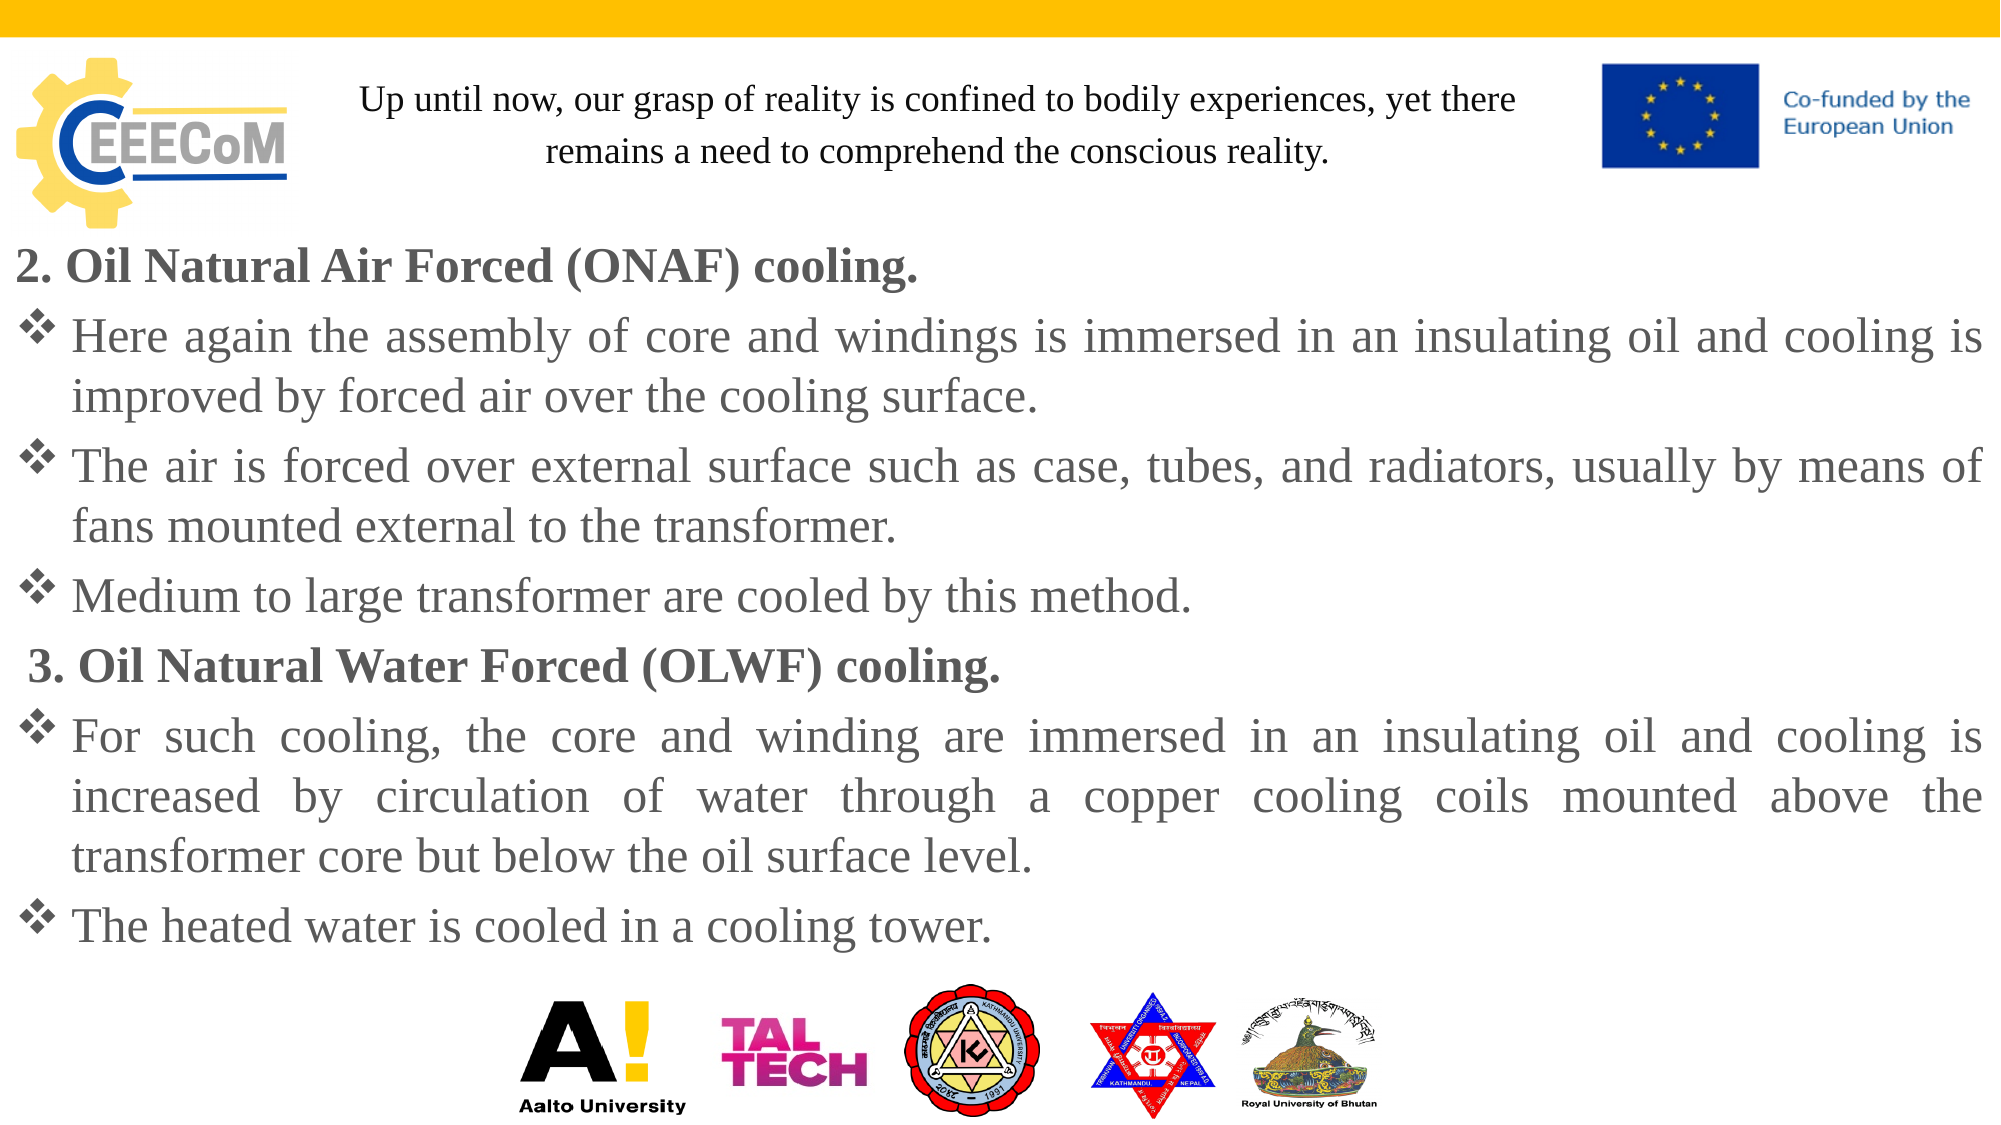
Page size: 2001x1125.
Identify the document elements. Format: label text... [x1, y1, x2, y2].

picture [1595, 46, 2000, 181]
picture [512, 984, 1382, 1125]
list 2. Oil Natural Air Forced (ONAF) cooling. Here again the assembly of core and windings is immersed in an insulating oil and cooling is improved by forced air over the cooling surface. The air is forced over external surface such as case, tubes, and radiators, usually by means of fans mounted external to the transformer. Medium to large transformer are cooled by this method. 3. Oil Natural Water Forced (OLWF) cooling. For such cooling, the core and winding are immersed in an insulating oil and cooling is increased by circulation of water through a copper cooling coils mounted above the transformer core but below the oil surface level. The heated water is cooled in a cooling tower. [0, 224, 2000, 975]
title Up until now, our grasp of reality is confined to bodily experiences, yet there remains a need to comprehend the conscious reality. [312, 37, 1565, 201]
picture [11, 50, 299, 224]
